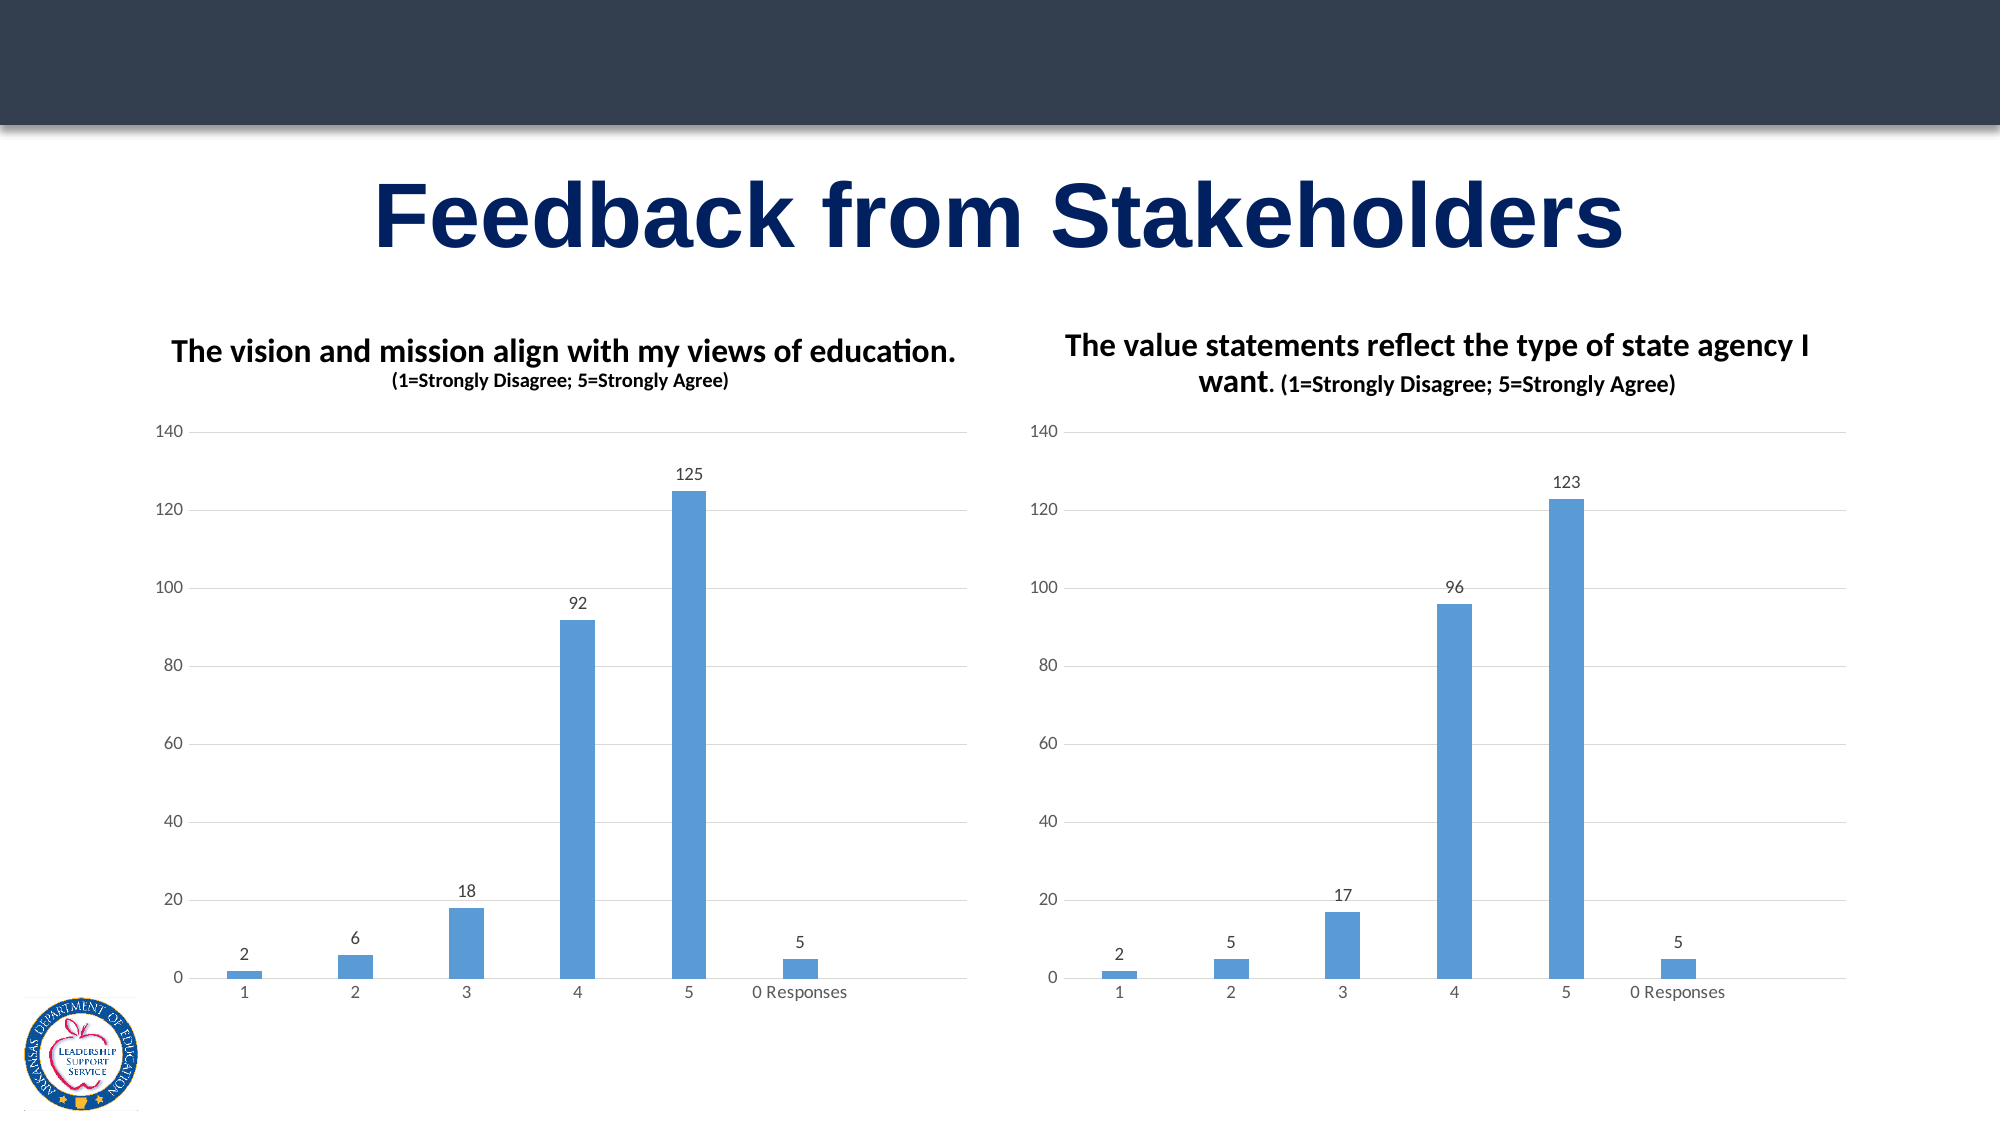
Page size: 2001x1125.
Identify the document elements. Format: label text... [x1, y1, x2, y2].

title Feedback from Stakeholders [137, 139, 1863, 278]
chart [137, 410, 984, 1016]
list The vision and mission align with my views of education. (1=Strongly Disagree; 5=Strongly Agree) [137, 275, 984, 410]
chart [1012, 410, 1863, 1016]
picture [24, 997, 138, 1111]
list The value statements reflect the type of state agency I want. (1=Strongly Disagree; 5=Strongly Agree) [1012, 275, 1863, 410]
text_box [0, 0, 2000, 126]
